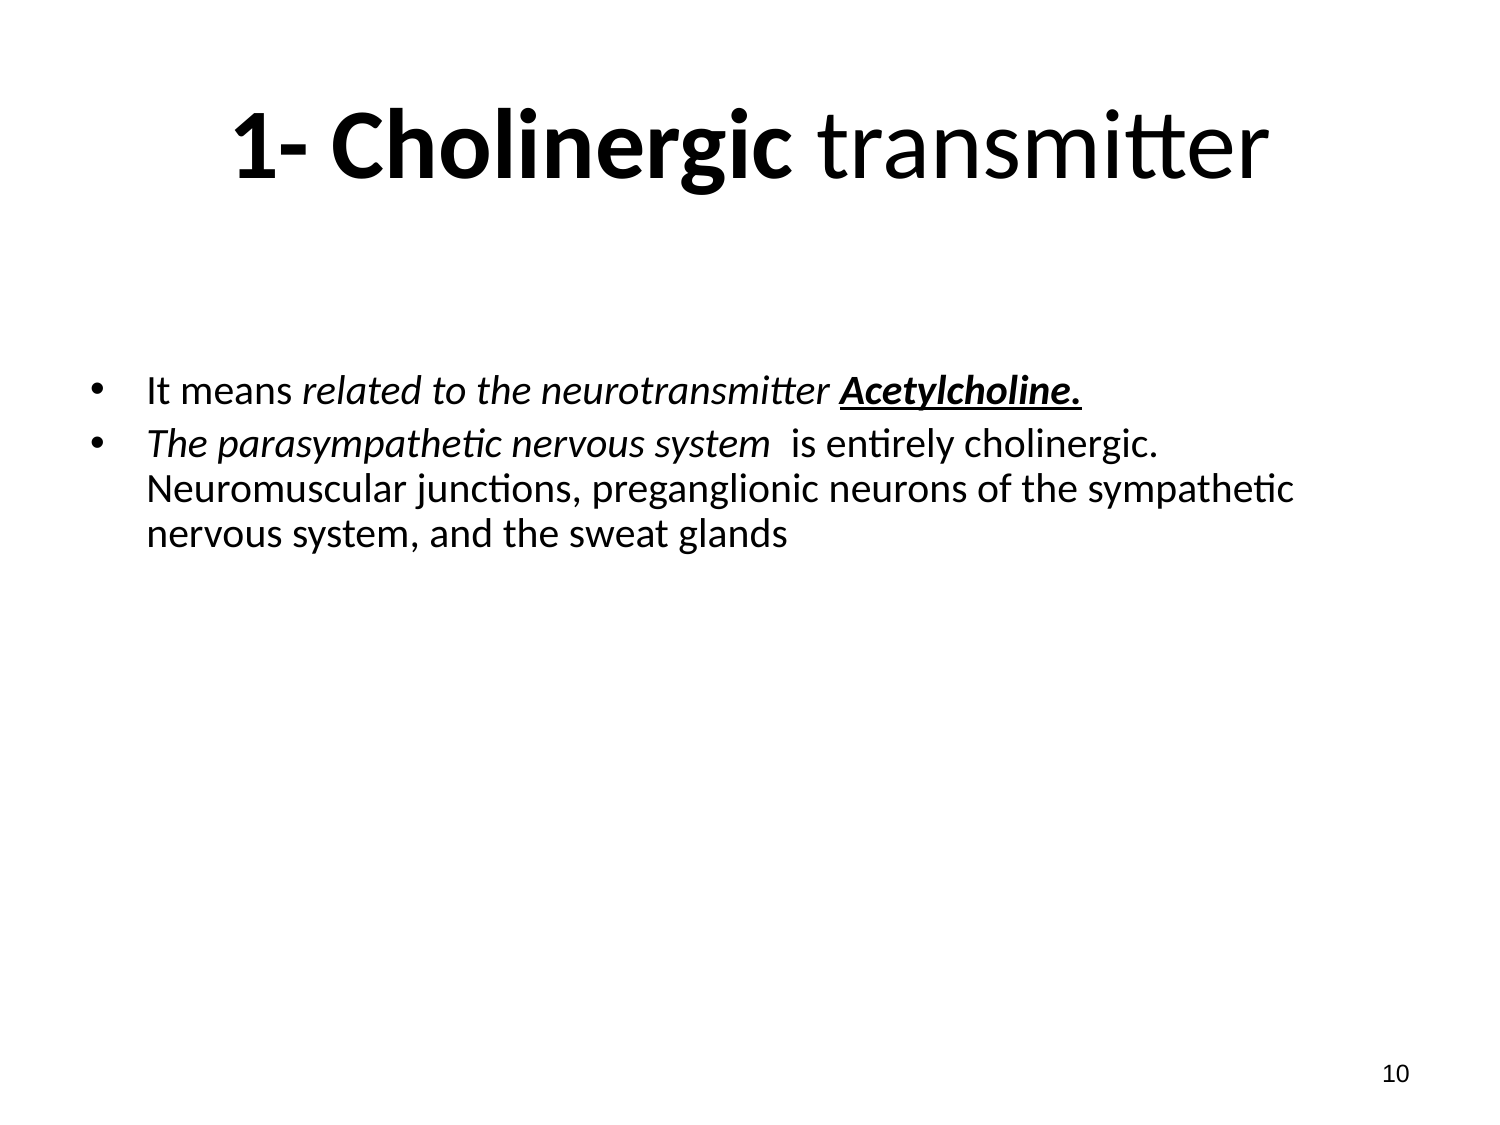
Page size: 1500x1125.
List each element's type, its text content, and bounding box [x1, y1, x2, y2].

list It means related to the neurotransmitter Acetylcholine. The parasympathetic nervous system is entirely cholinergic. Neuromuscular junctions, preganglionic neurons of the sympathetic nervous system, and the sweat glands [75, 262, 1425, 1005]
title 1- Cholinergic transmitter [75, 45, 1425, 233]
slide_number 10 [1074, 1042, 1425, 1103]
